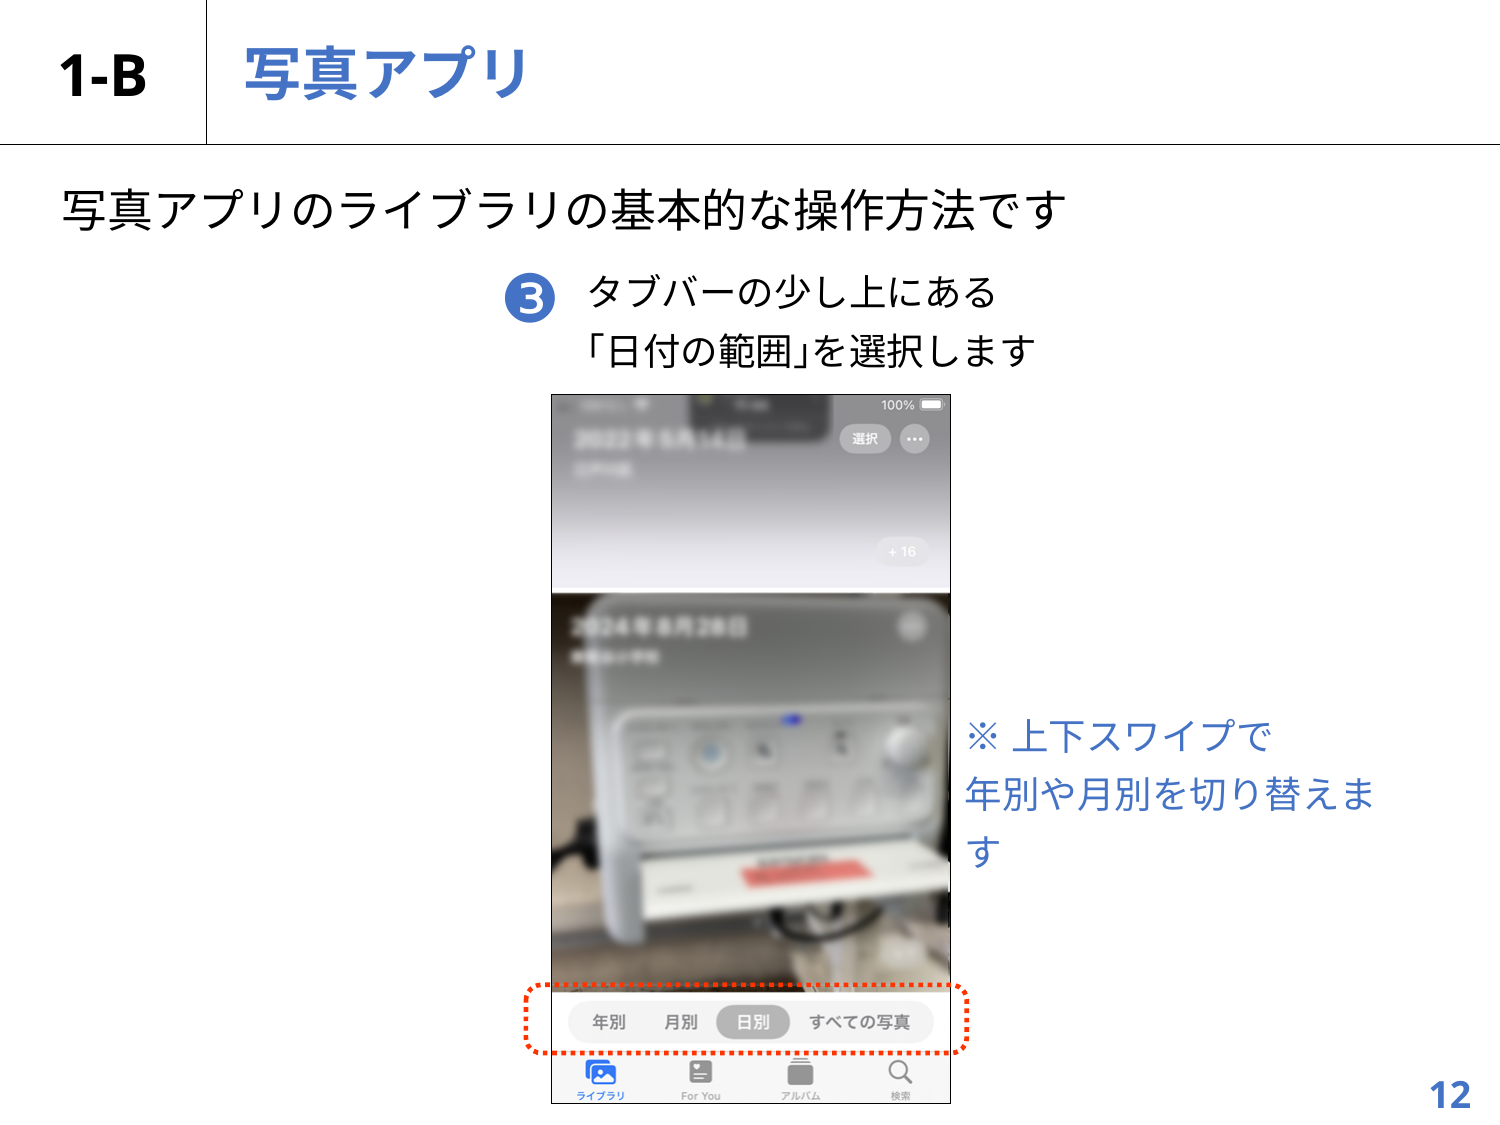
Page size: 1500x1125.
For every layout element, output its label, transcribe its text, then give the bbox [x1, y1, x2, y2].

picture [551, 394, 951, 1104]
text_box 12 [1399, 1063, 1500, 1123]
text_box ※上下スワイプで 年別や月別を切り替えます [951, 691, 1427, 882]
text_box ❸ [486, 248, 563, 343]
text_box [951, 983, 968, 1054]
text_box 写真アプリのライブラリの基本的な操作方法です [46, 180, 1422, 274]
text_box 1-B [0, 0, 207, 147]
text_box タブバーの少し上にある ｢日付の範囲｣を選択します [571, 248, 1186, 381]
title 写真アプリ [228, 36, 1472, 116]
text_box [524, 983, 551, 1055]
